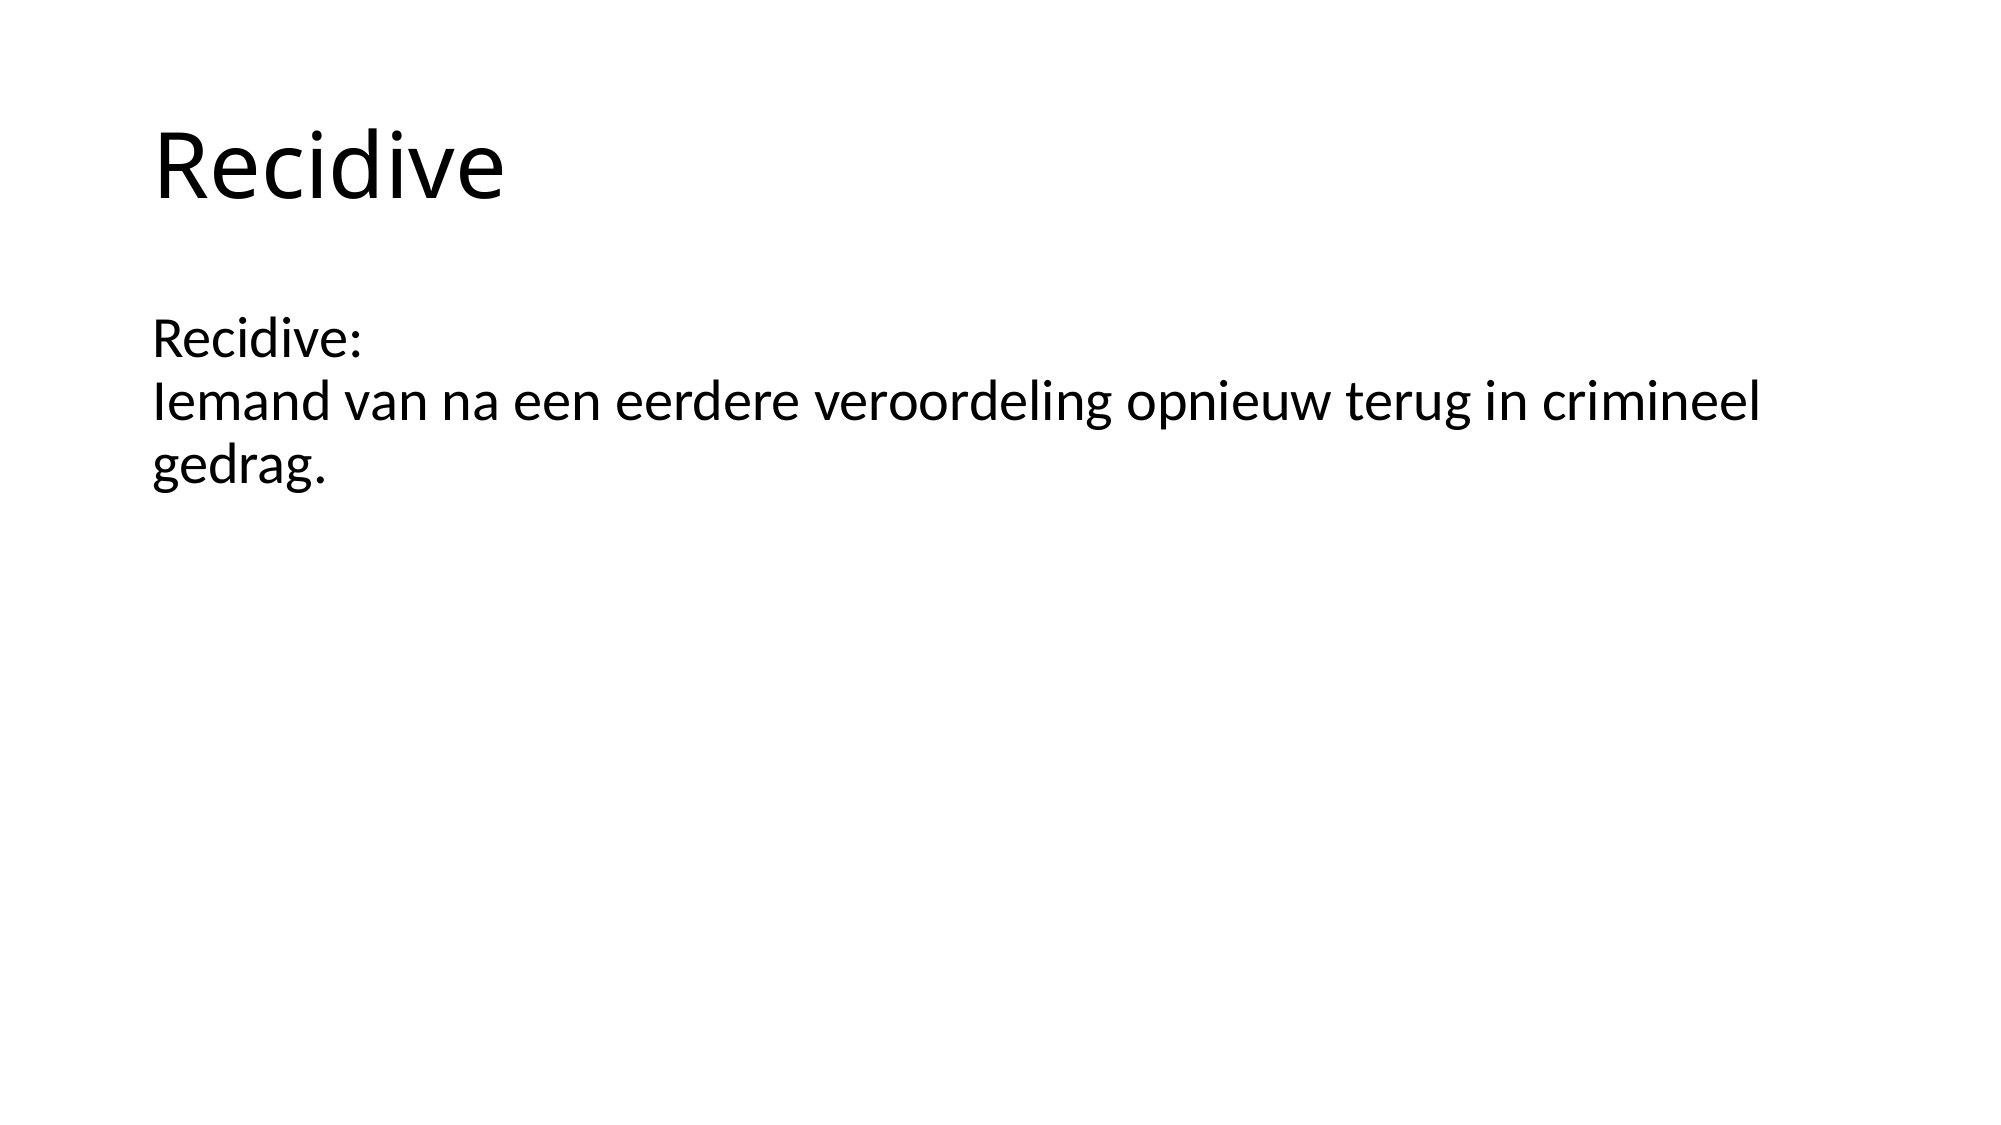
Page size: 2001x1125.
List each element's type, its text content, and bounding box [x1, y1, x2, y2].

list Recidive: Iemand van na een eerdere veroordeling opnieuw terug in crimineel gedrag. [137, 299, 1863, 1014]
title Recidive [137, 59, 1863, 278]
